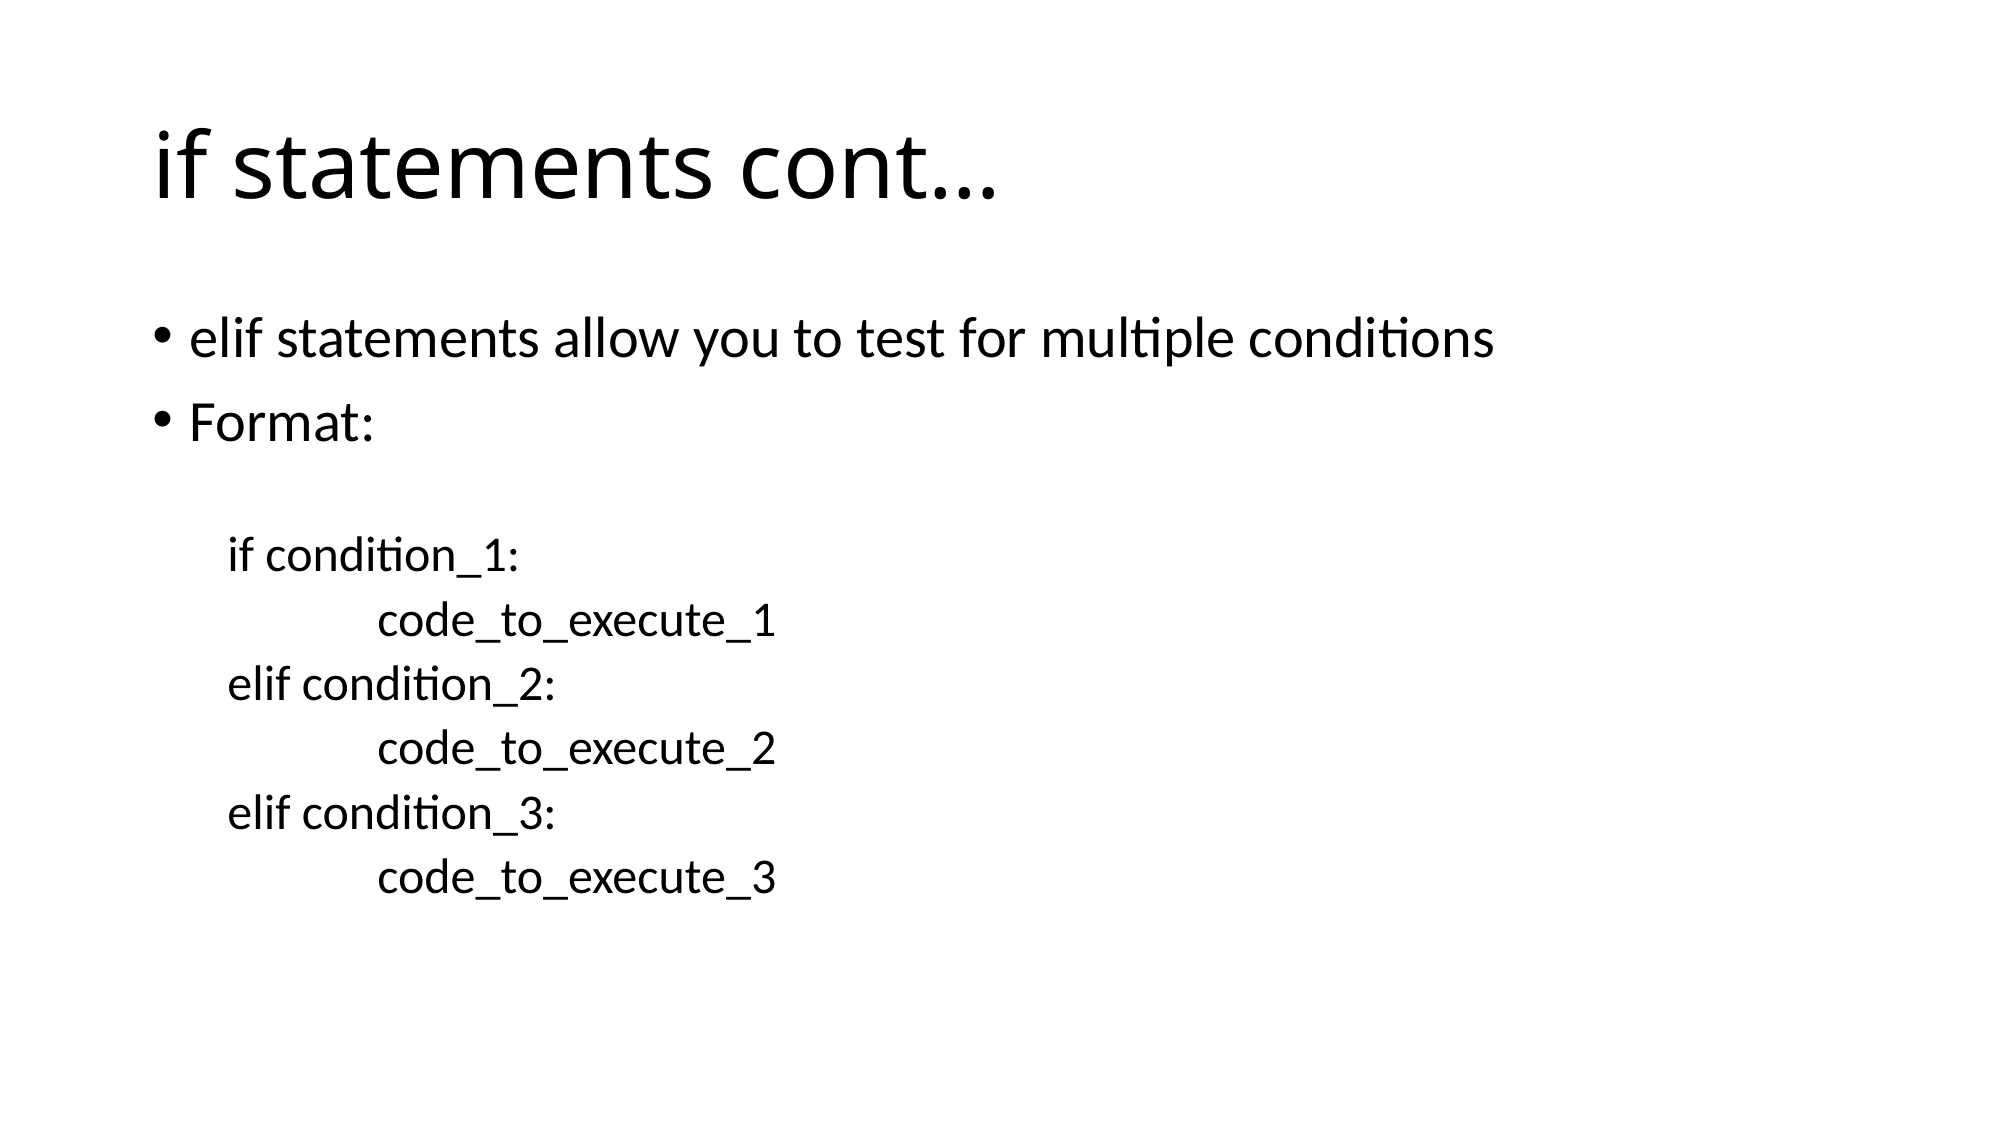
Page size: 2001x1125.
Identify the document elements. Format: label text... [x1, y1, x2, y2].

list elif statements allow you to test for multiple conditions Format: if condition_1: code_to_execute_1 elif condition_2: code_to_execute_2 elif condition_3: code_to_execute_3 [137, 299, 1863, 1014]
title if statements cont… [137, 59, 1863, 278]
